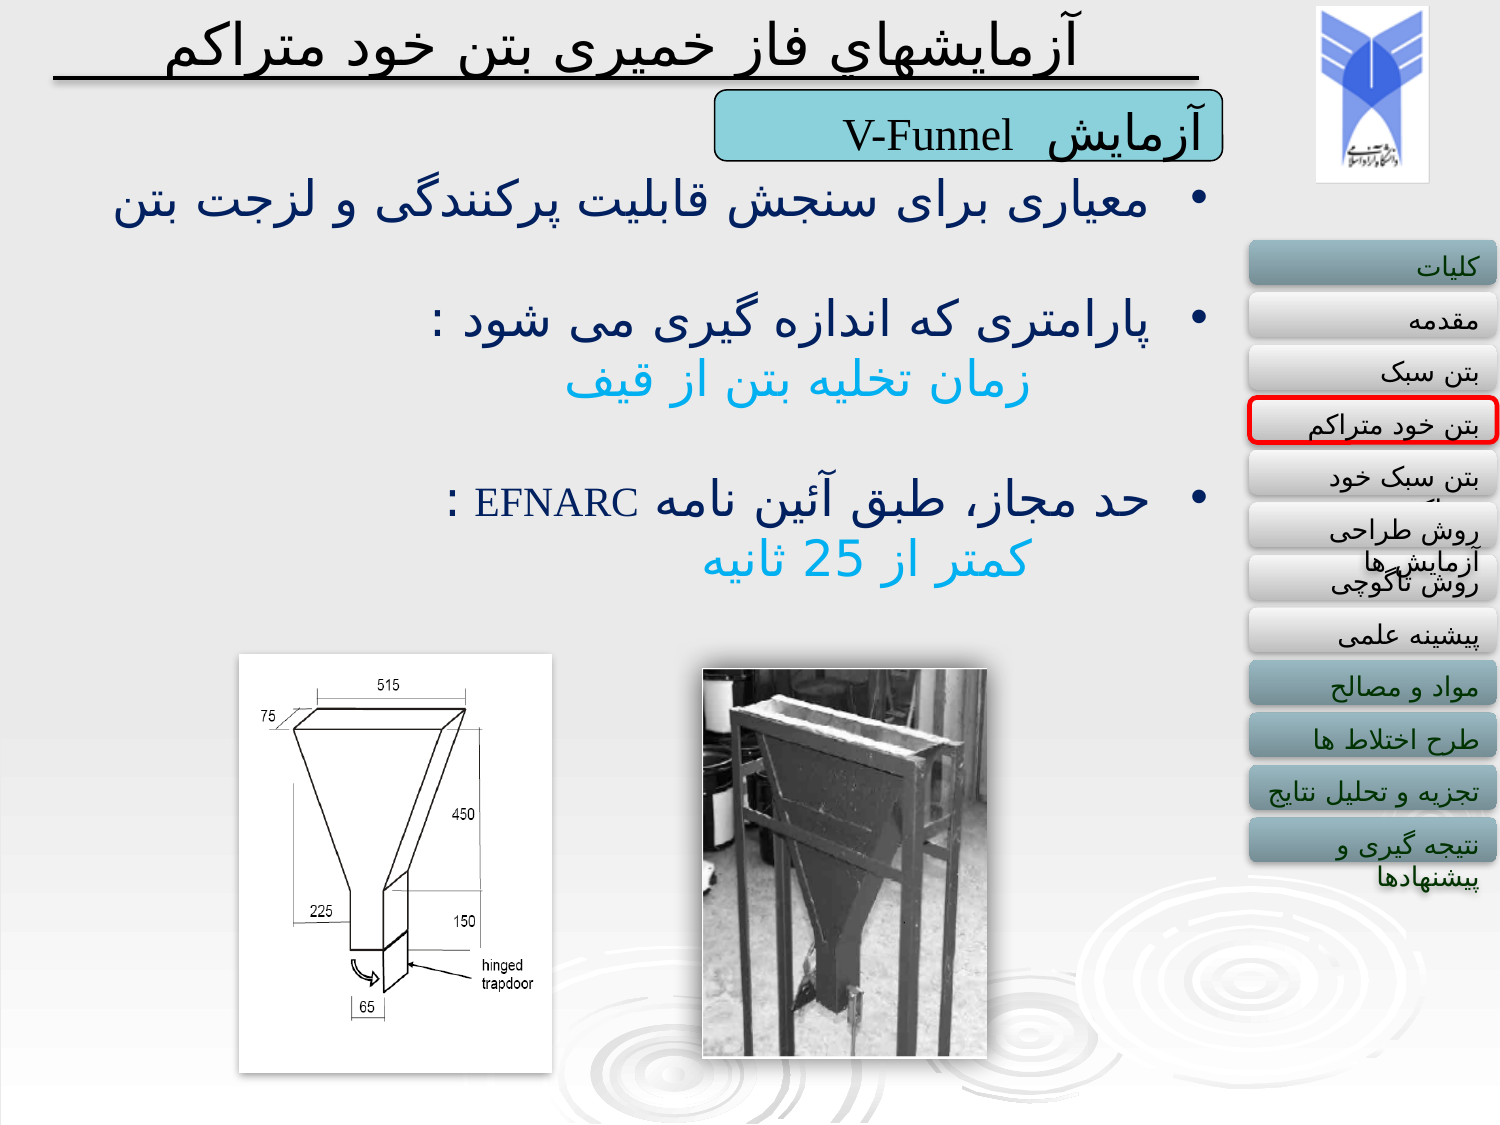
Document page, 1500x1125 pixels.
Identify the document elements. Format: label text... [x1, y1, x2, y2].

text_box بتن خود متراکم [1249, 397, 1497, 443]
text_box آزمايش V-Funnel [714, 89, 1223, 158]
picture [702, 668, 987, 1059]
table_cell 48.14 [692, 658, 996, 1068]
table_cell Silica fume [684, 650, 1003, 1074]
text_box مقدمه [1249, 292, 1497, 338]
text_box روش طراحی آزمایش ها [1249, 502, 1497, 548]
subtitle آزمايشهاي فاز خمیری بتن خود متراكم [0, 0, 1246, 1125]
text_box مواد و مصالح [1249, 659, 1497, 705]
picture [253, 668, 538, 1059]
text_box معیاری برای سنجش قابلیت پرکنندگی و لزجت بتن پارامتری که اندازه گیری می شود : زمان تخلیه بتن از قیف حد مجاز، طبق آئین نامه EFNARC : کمتر از 25 ثانیه [53, 158, 1223, 594]
text_box بتن سبک خود متراکم [1249, 449, 1497, 495]
text_box پیشینه علمی [1249, 607, 1497, 653]
text_box کلیات [1249, 239, 1497, 285]
text_box تجزیه و تحلیل نتایج [1249, 764, 1497, 810]
text_box روش تاگوچی [1249, 555, 1497, 600]
text_box بتن سبک [1249, 344, 1497, 390]
picture [1316, 6, 1432, 185]
text_box طرح اختلاط ها [1249, 712, 1497, 758]
text_box نتیجه گیری و پیشنهادها [1249, 817, 1497, 863]
